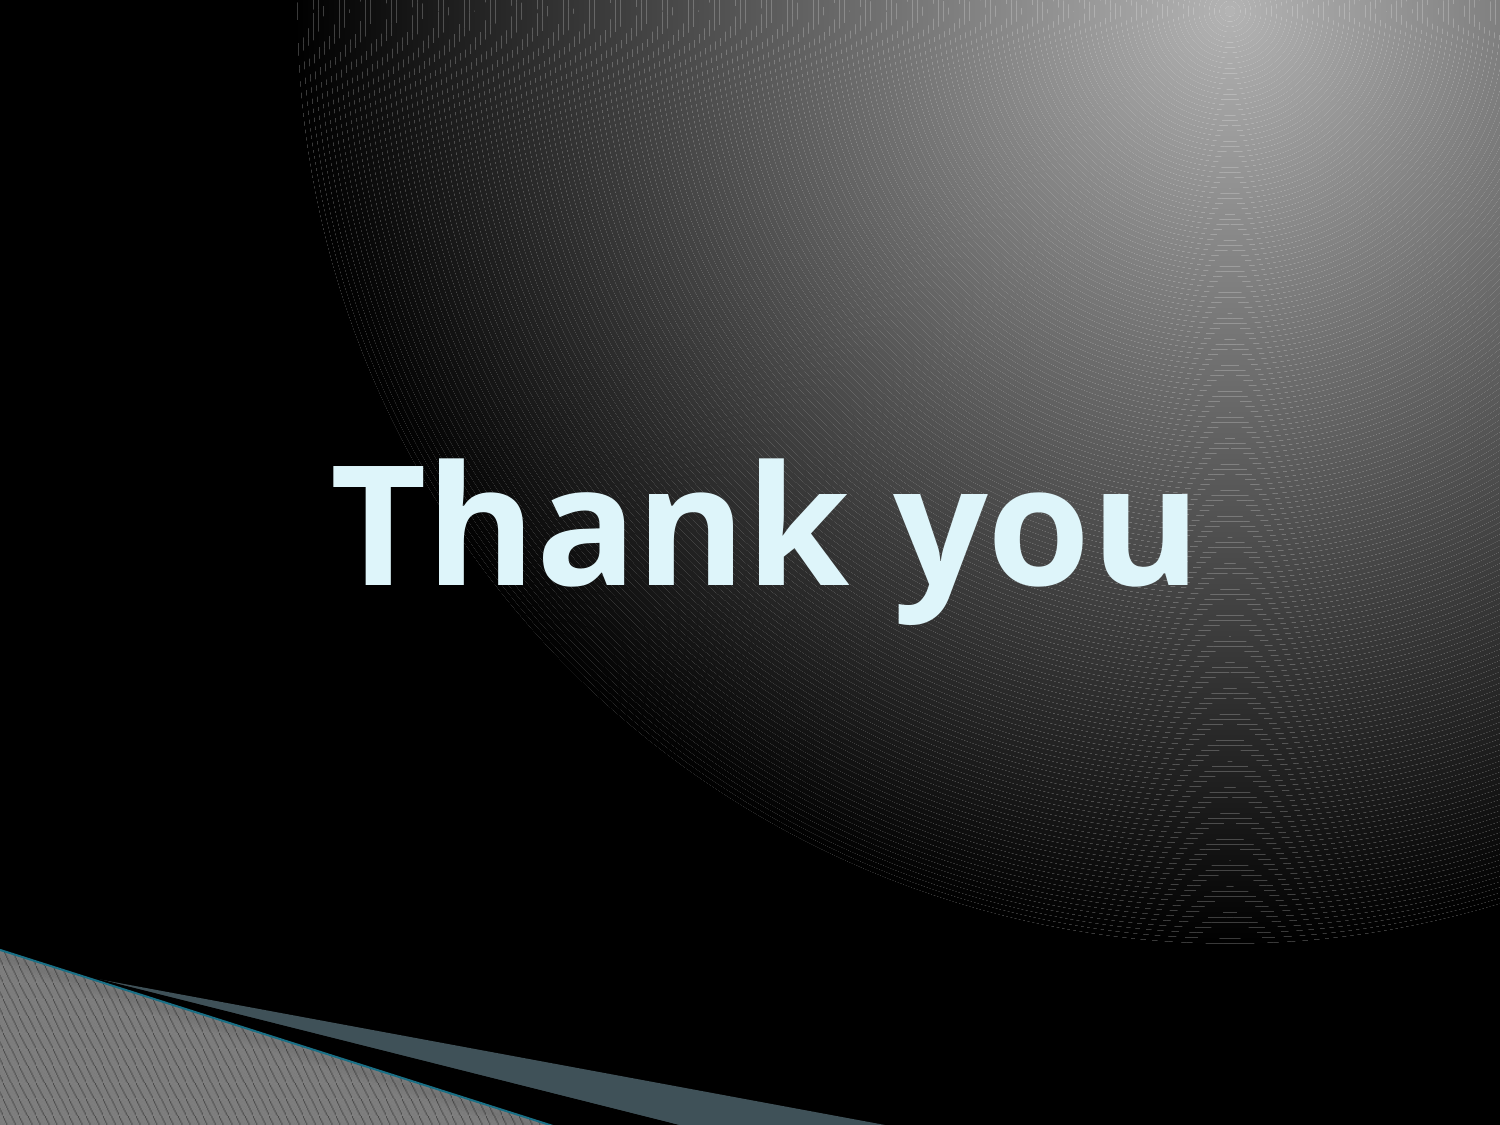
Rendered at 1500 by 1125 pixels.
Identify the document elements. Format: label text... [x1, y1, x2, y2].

picture [0, 952, 543, 1125]
title Thank you [112, 425, 1463, 613]
